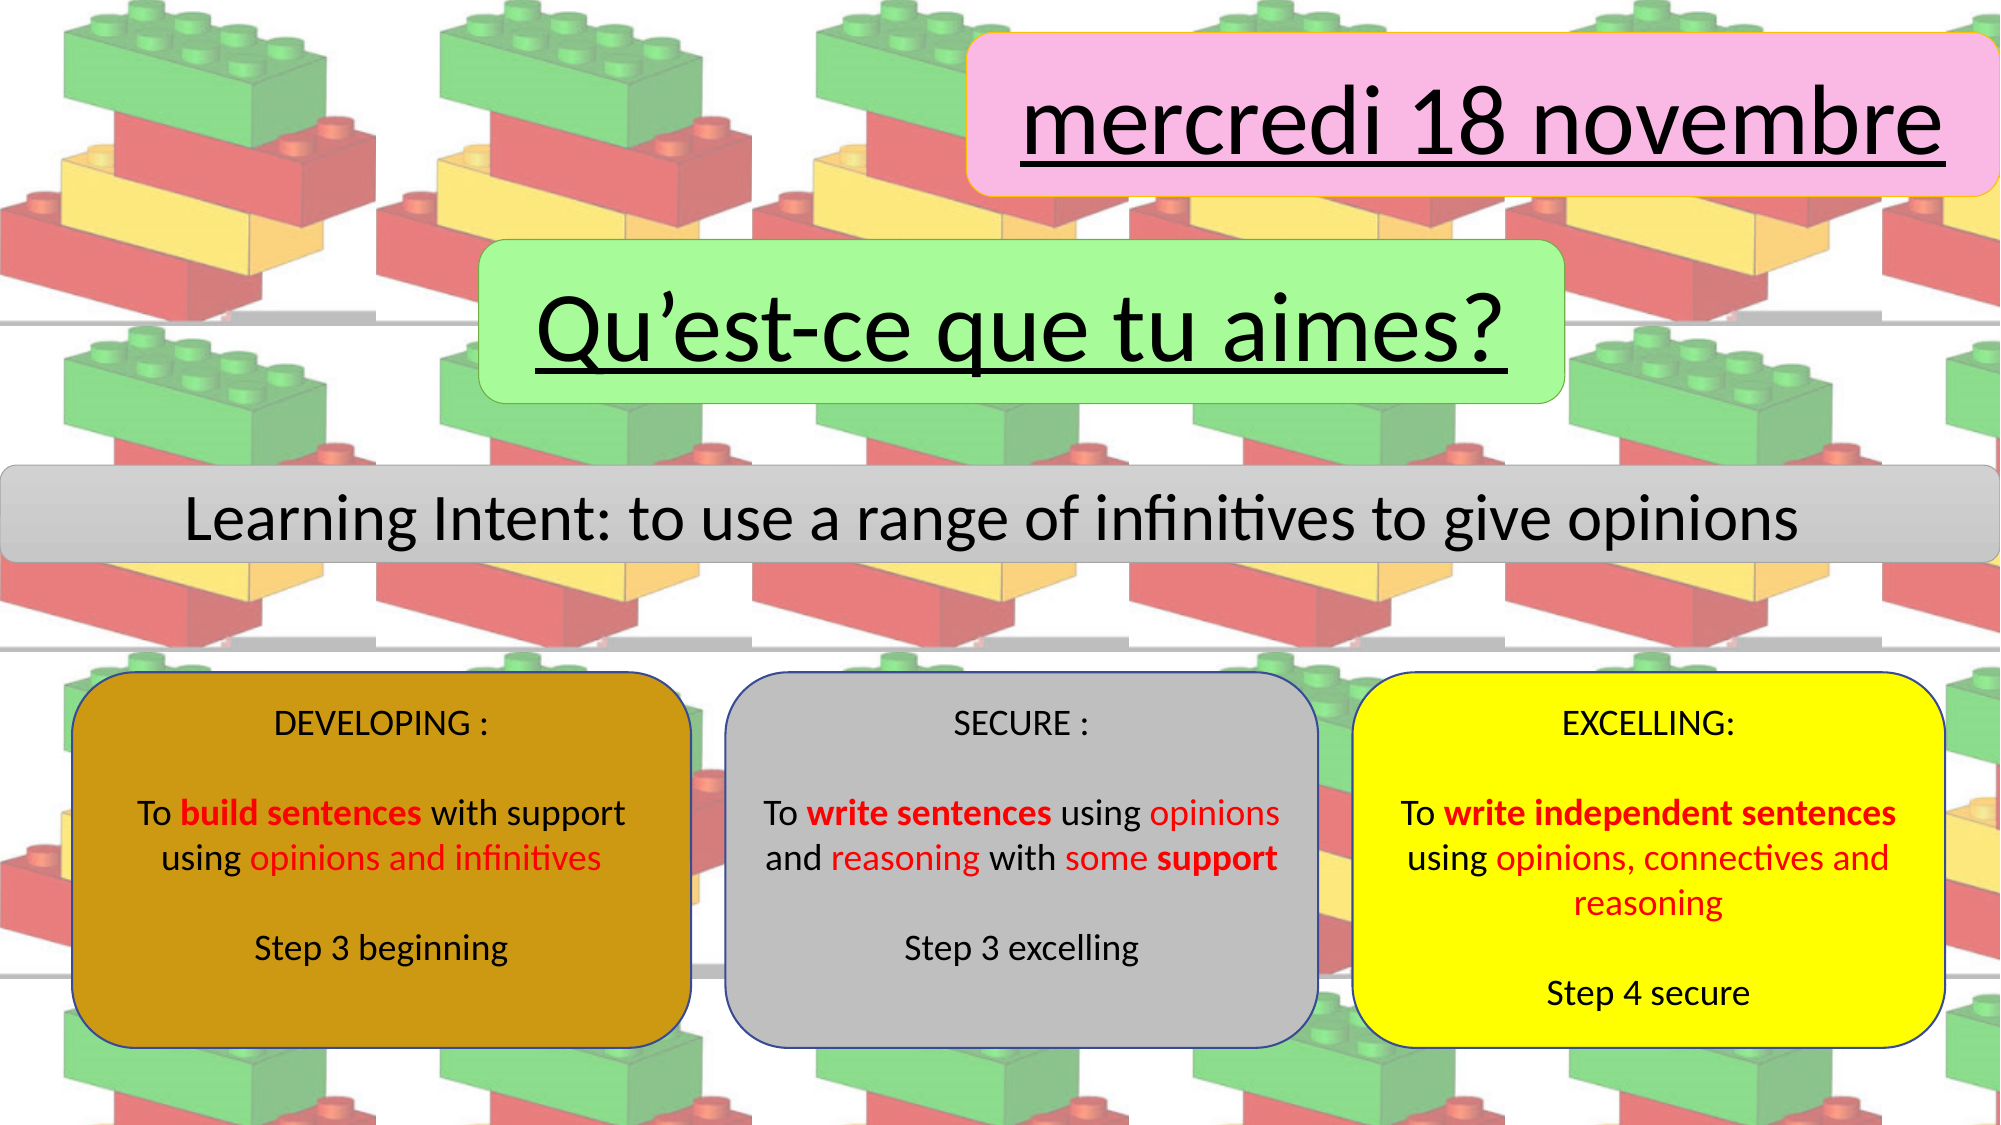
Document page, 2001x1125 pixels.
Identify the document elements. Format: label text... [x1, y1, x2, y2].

text_box Qu’est-ce que tu aimes? [478, 238, 1566, 405]
text_box EXCELLING: To write independent sentences using opinions, connectives and reasoning Step 4 secure [1352, 672, 1946, 1048]
text_box DEVELOPING : To build sentences with support using opinions and infinitives Step 3 beginning [72, 672, 692, 1048]
text_box SECURE : To write sentences using opinions and reasoning with some support Step 3 excelling [725, 672, 1319, 1048]
text_box Learning Intent: to use a range of infinitives to give opinions [0, 464, 2000, 563]
text_box mercredi 18 novembre [965, 31, 2000, 198]
